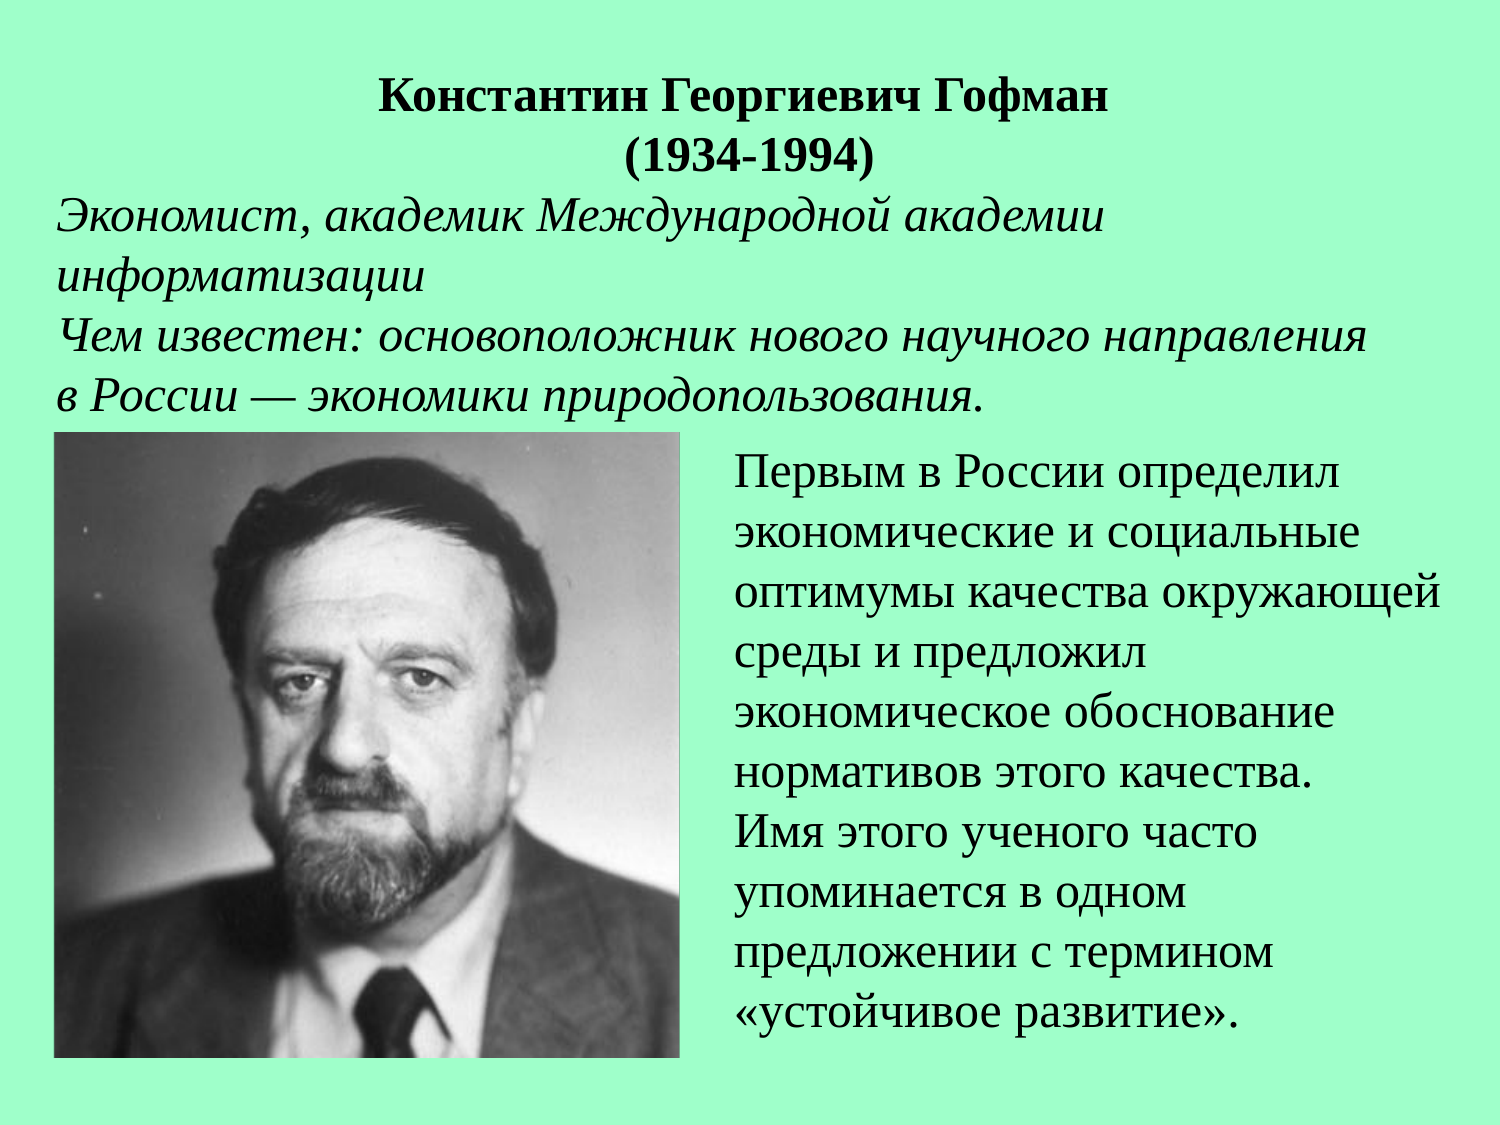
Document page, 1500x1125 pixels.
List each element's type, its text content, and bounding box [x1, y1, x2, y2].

text_box Константин Георгиевич Гофман (1934-1994) Экономист, академик Международной академии информатизации Чем известен: основоположник нового научного направления в России — экономики природопользования. [41, 54, 1459, 475]
text_box Первым в России определил экономические и социальные оптимумы качества окружающей среды и предложил экономическое обоснование нормативов этого качества. Имя этого ученого часто упоминается в одном предложении с термином «устойчивое развитие». [718, 385, 1484, 1125]
picture [0, 432, 1073, 1058]
